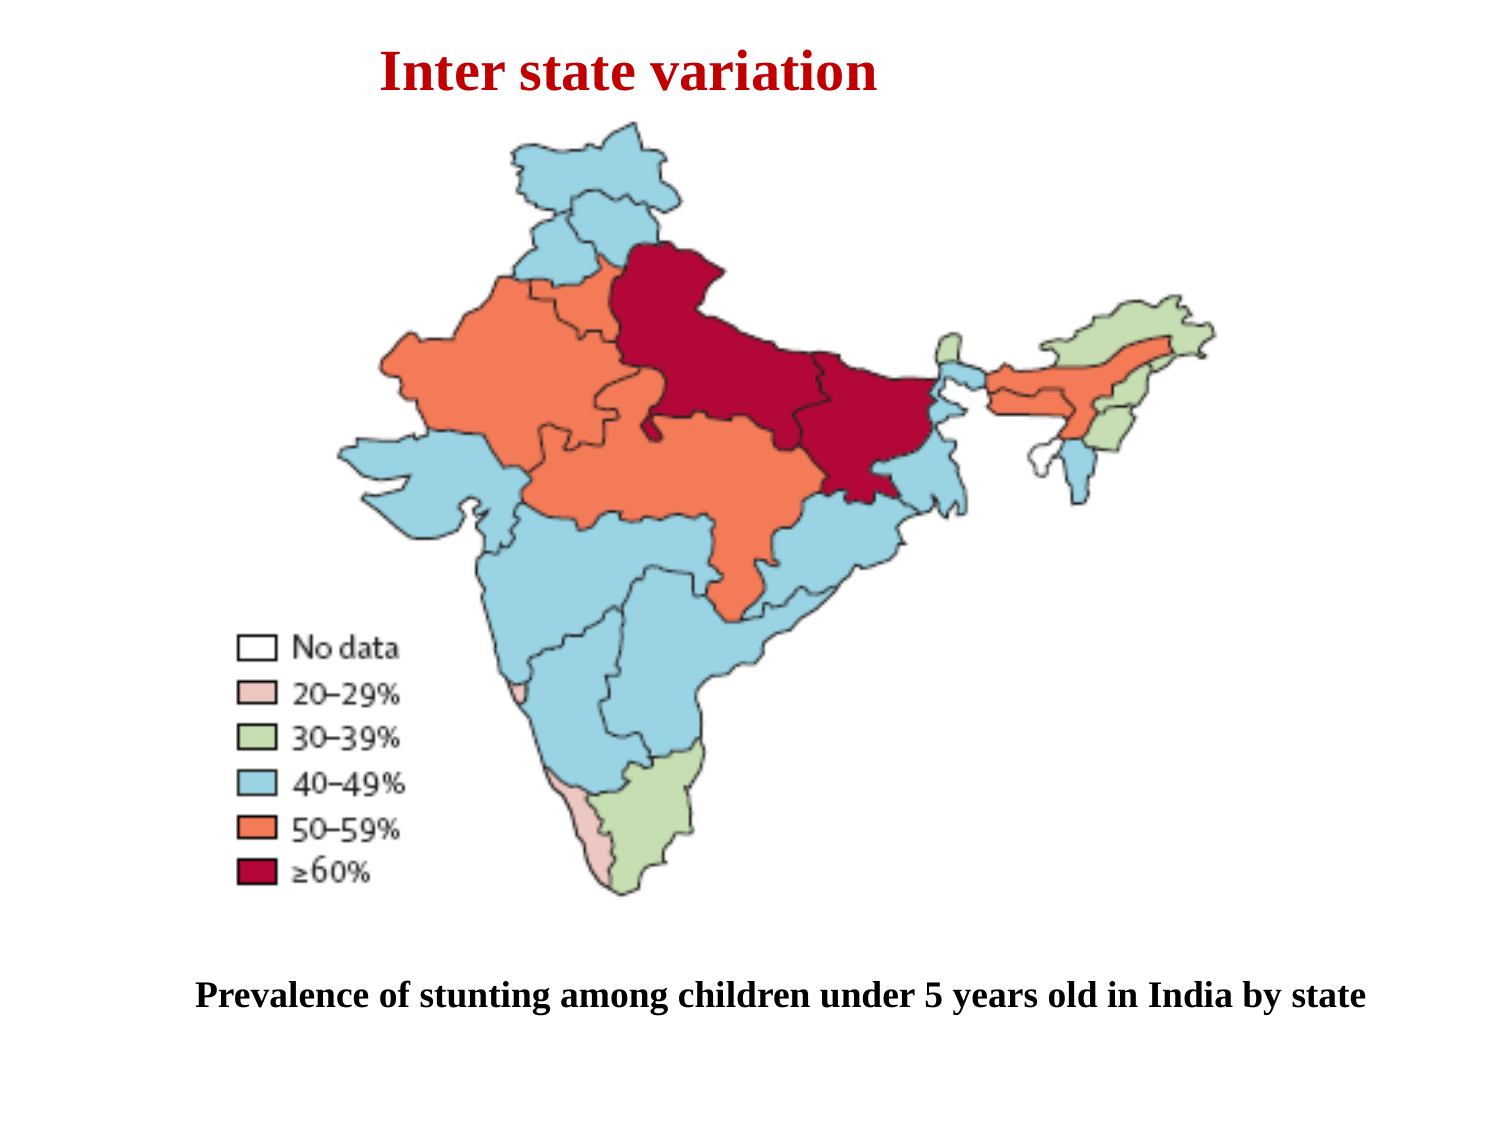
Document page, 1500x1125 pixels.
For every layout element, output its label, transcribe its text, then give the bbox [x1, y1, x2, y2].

picture [162, 112, 1288, 913]
text_box Prevalence of stunting among children under 5 years old in India by state [180, 962, 1383, 1023]
text_box Inter state variation [365, 24, 893, 110]
